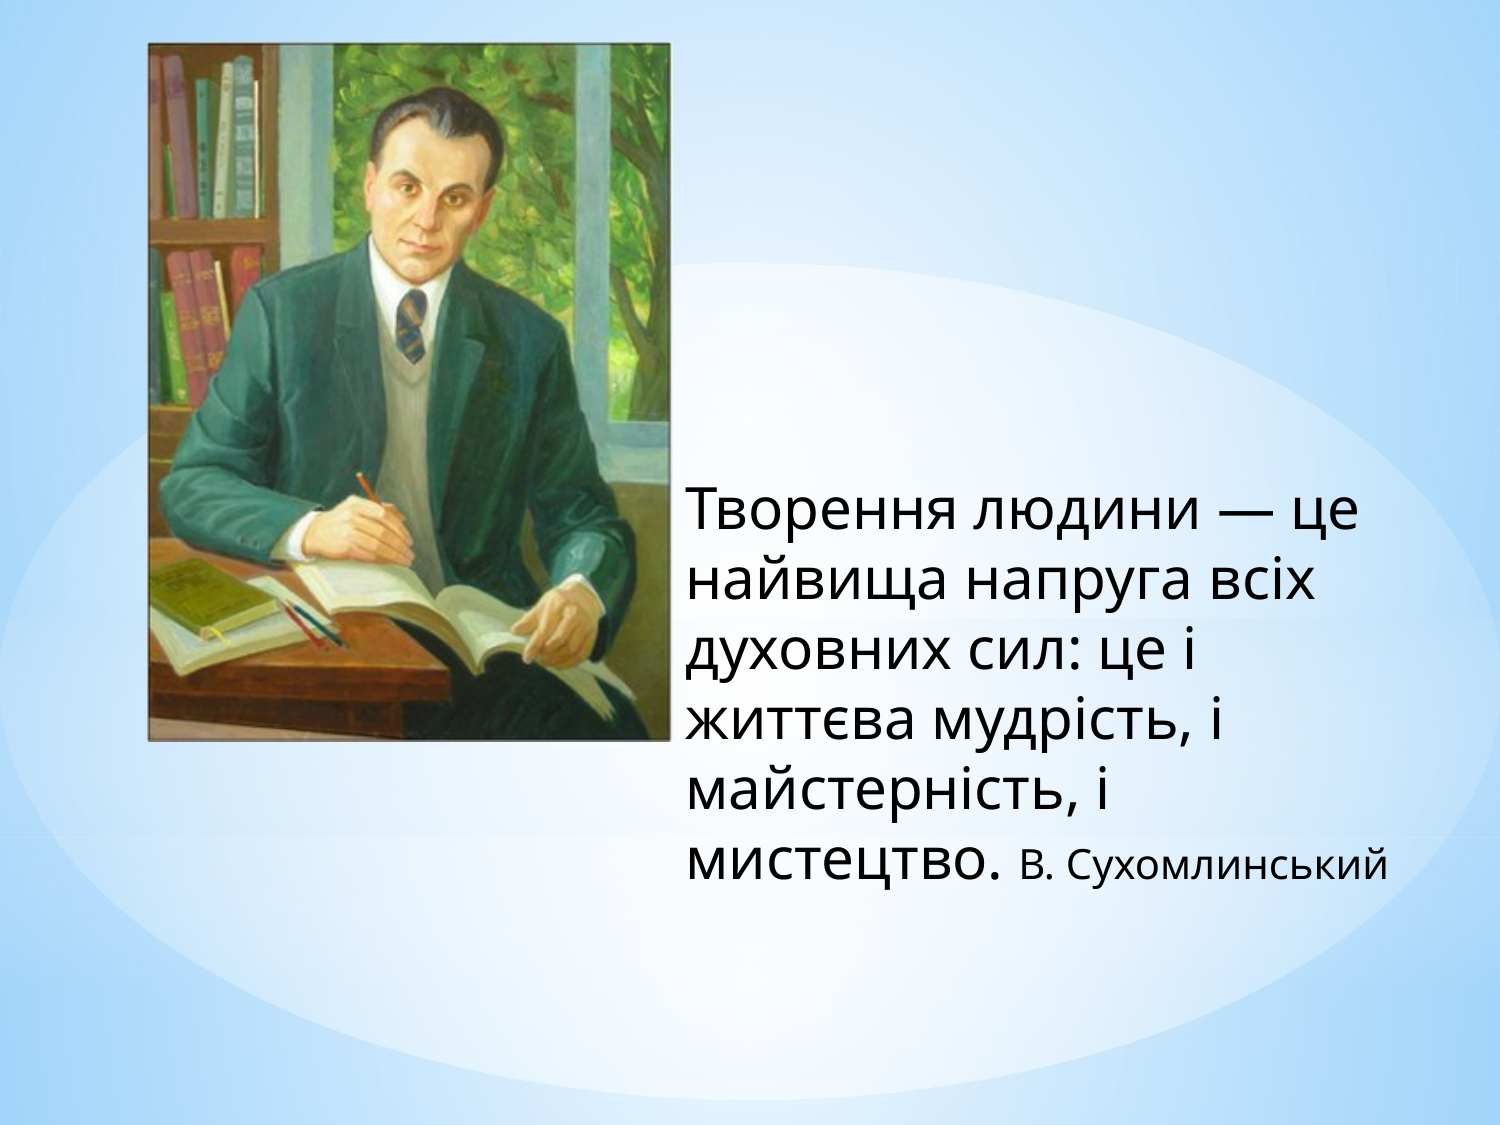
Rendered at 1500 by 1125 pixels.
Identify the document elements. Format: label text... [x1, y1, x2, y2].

text_box Творення людини — це найвища напруга всіх духовних сил: це і життєва мудрість, і майстерність, і мистецтво. В. Сухомлинський [670, 463, 1415, 899]
picture [147, 42, 673, 742]
